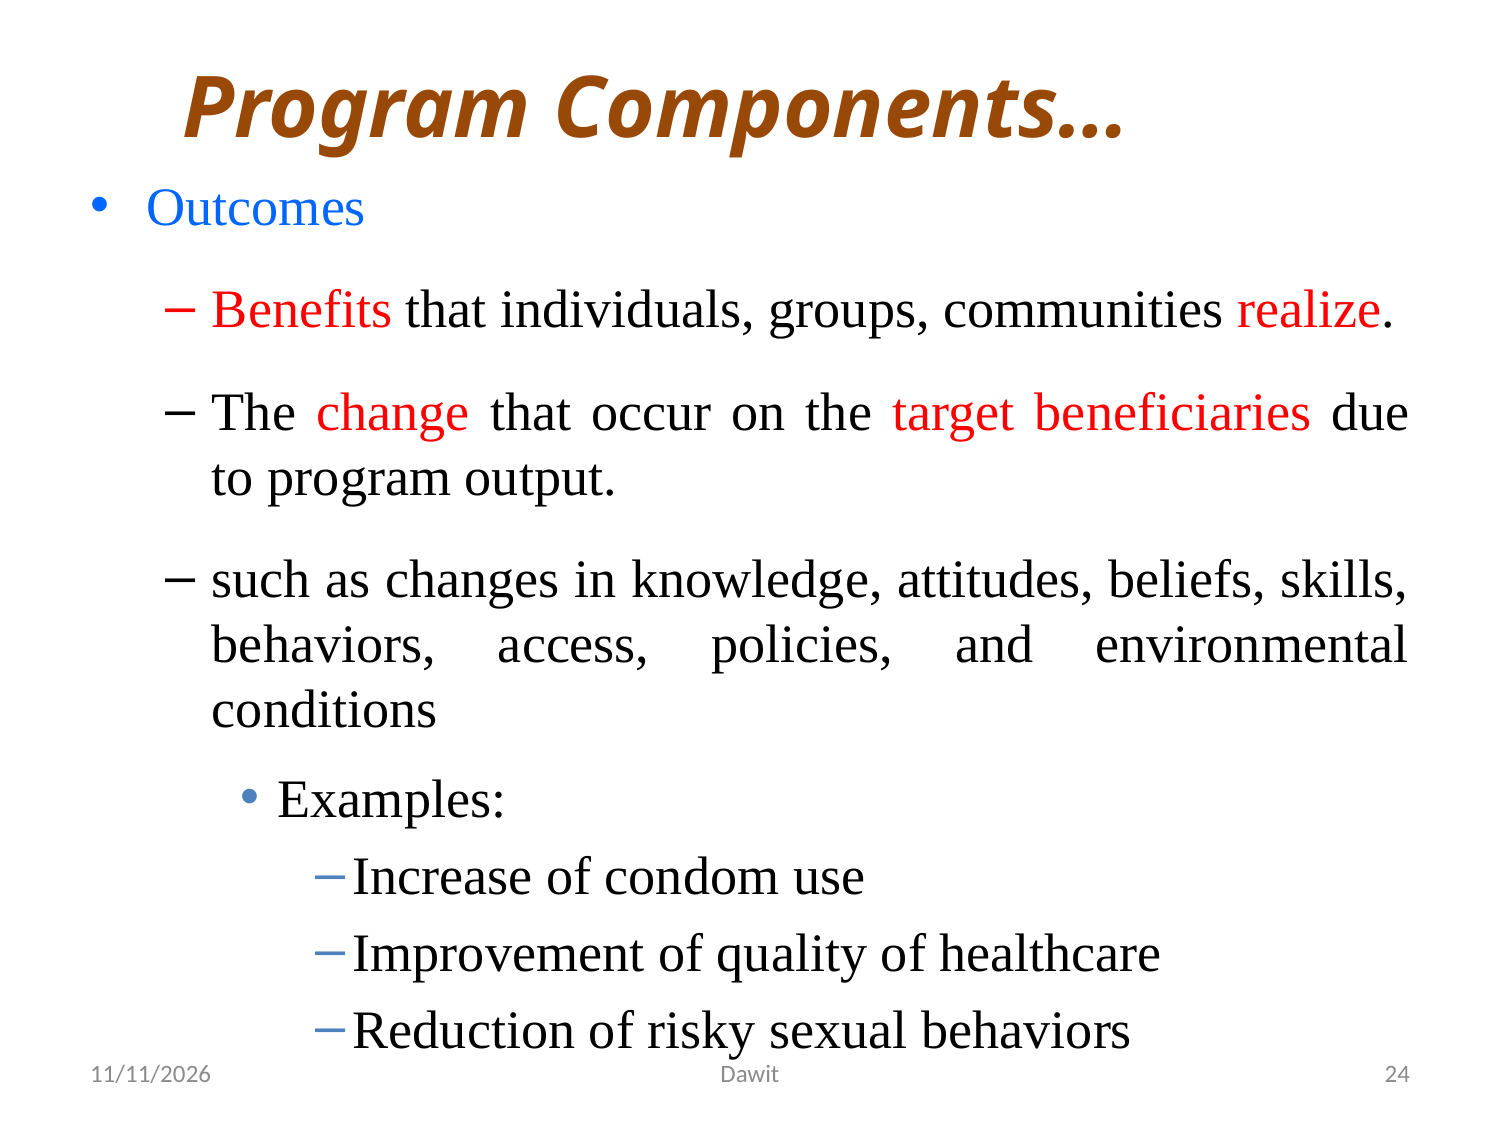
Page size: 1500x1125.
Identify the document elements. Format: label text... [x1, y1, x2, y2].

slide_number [75, 1042, 425, 1103]
title Program Components… [75, 45, 1238, 163]
footer Dawit [512, 1042, 988, 1103]
slide_number 24 [1074, 1042, 1425, 1103]
list Outcomes Benefits that individuals, groups, communities realize. The change that occur on the target beneficiaries due to program output. such as changes in knowledge, attitudes, beliefs, skills, behaviors, access, policies, and environmental conditions Examples: Increase of condom use Improvement of quality of healthcare Reduction of risky sexual behaviors [75, 163, 1425, 1079]
